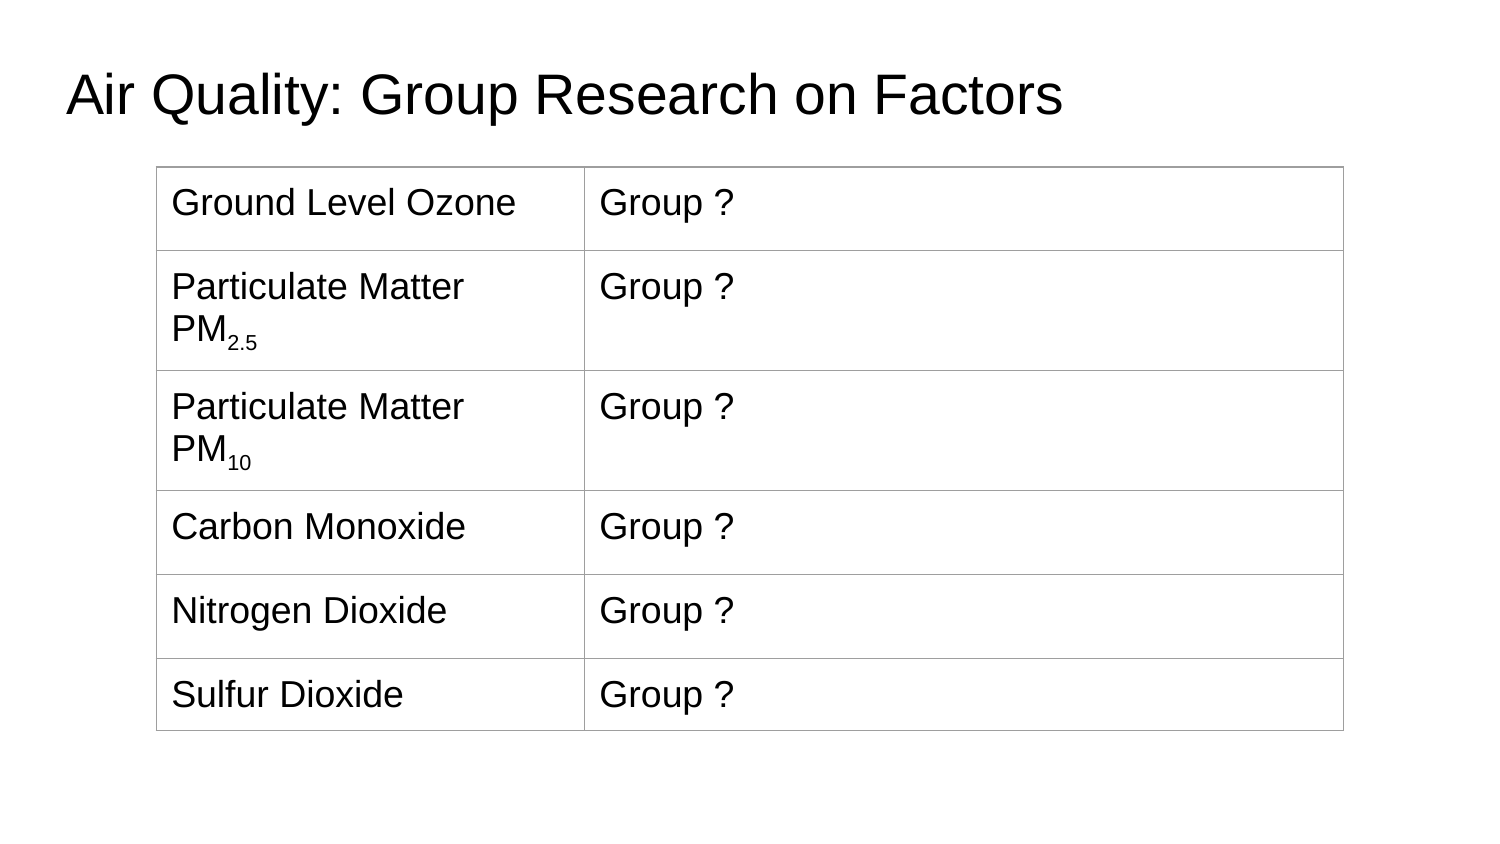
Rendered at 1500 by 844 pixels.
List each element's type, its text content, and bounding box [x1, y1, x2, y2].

table_cell Nitrogen Dioxide [157, 575, 584, 658]
table_cell Group ? [585, 371, 1343, 490]
table_cell Group ? [585, 659, 1343, 730]
table_cell Particulate Matter PM2.5 [157, 251, 584, 370]
table_cell Group ? [585, 575, 1343, 658]
table_cell Group ? [585, 491, 1343, 574]
table_cell Particulate Matter PM10 [157, 371, 584, 490]
table_cell Sulfur Dioxide [157, 659, 584, 730]
table_header Ground Level Ozone [157, 168, 584, 250]
title Air Quality: Group Research on Factors [51, 48, 1449, 142]
table_cell Group ? [585, 251, 1343, 370]
table_cell Carbon Monoxide [157, 491, 584, 574]
table_header Group ? [585, 168, 1343, 250]
